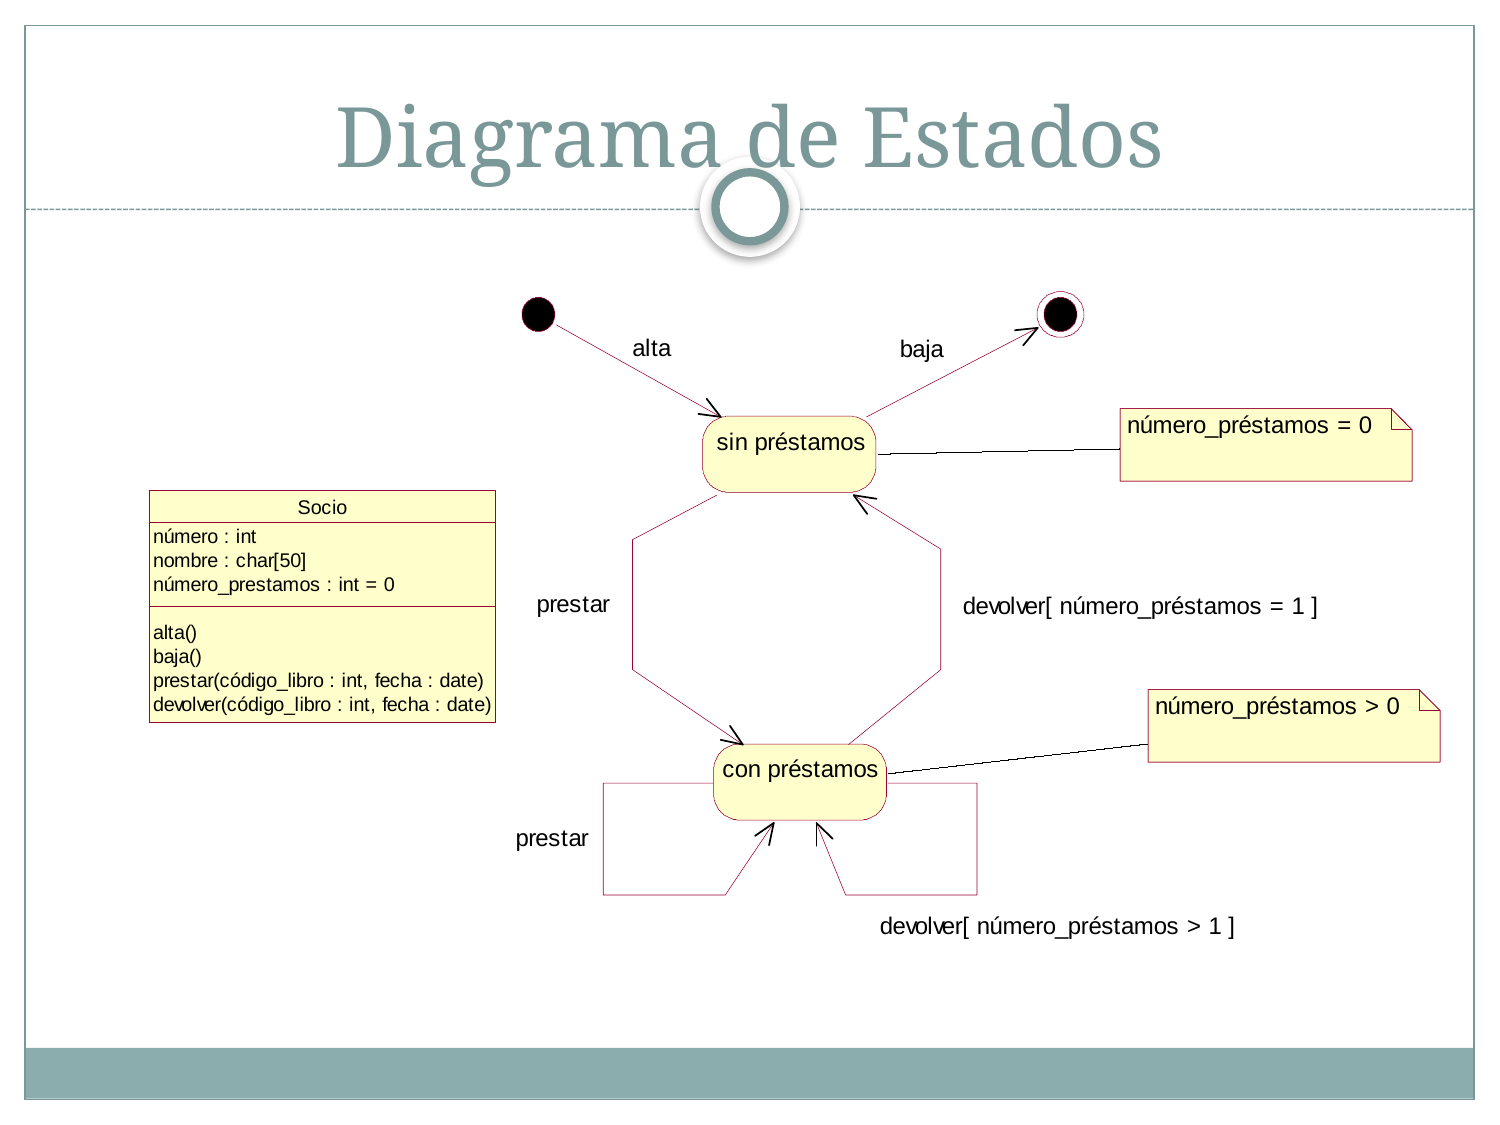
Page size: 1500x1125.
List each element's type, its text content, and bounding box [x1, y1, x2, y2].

picture [131, 258, 1500, 976]
text_box [72, 248, 1416, 329]
title Diagrama de Estados [62, 43, 1439, 225]
